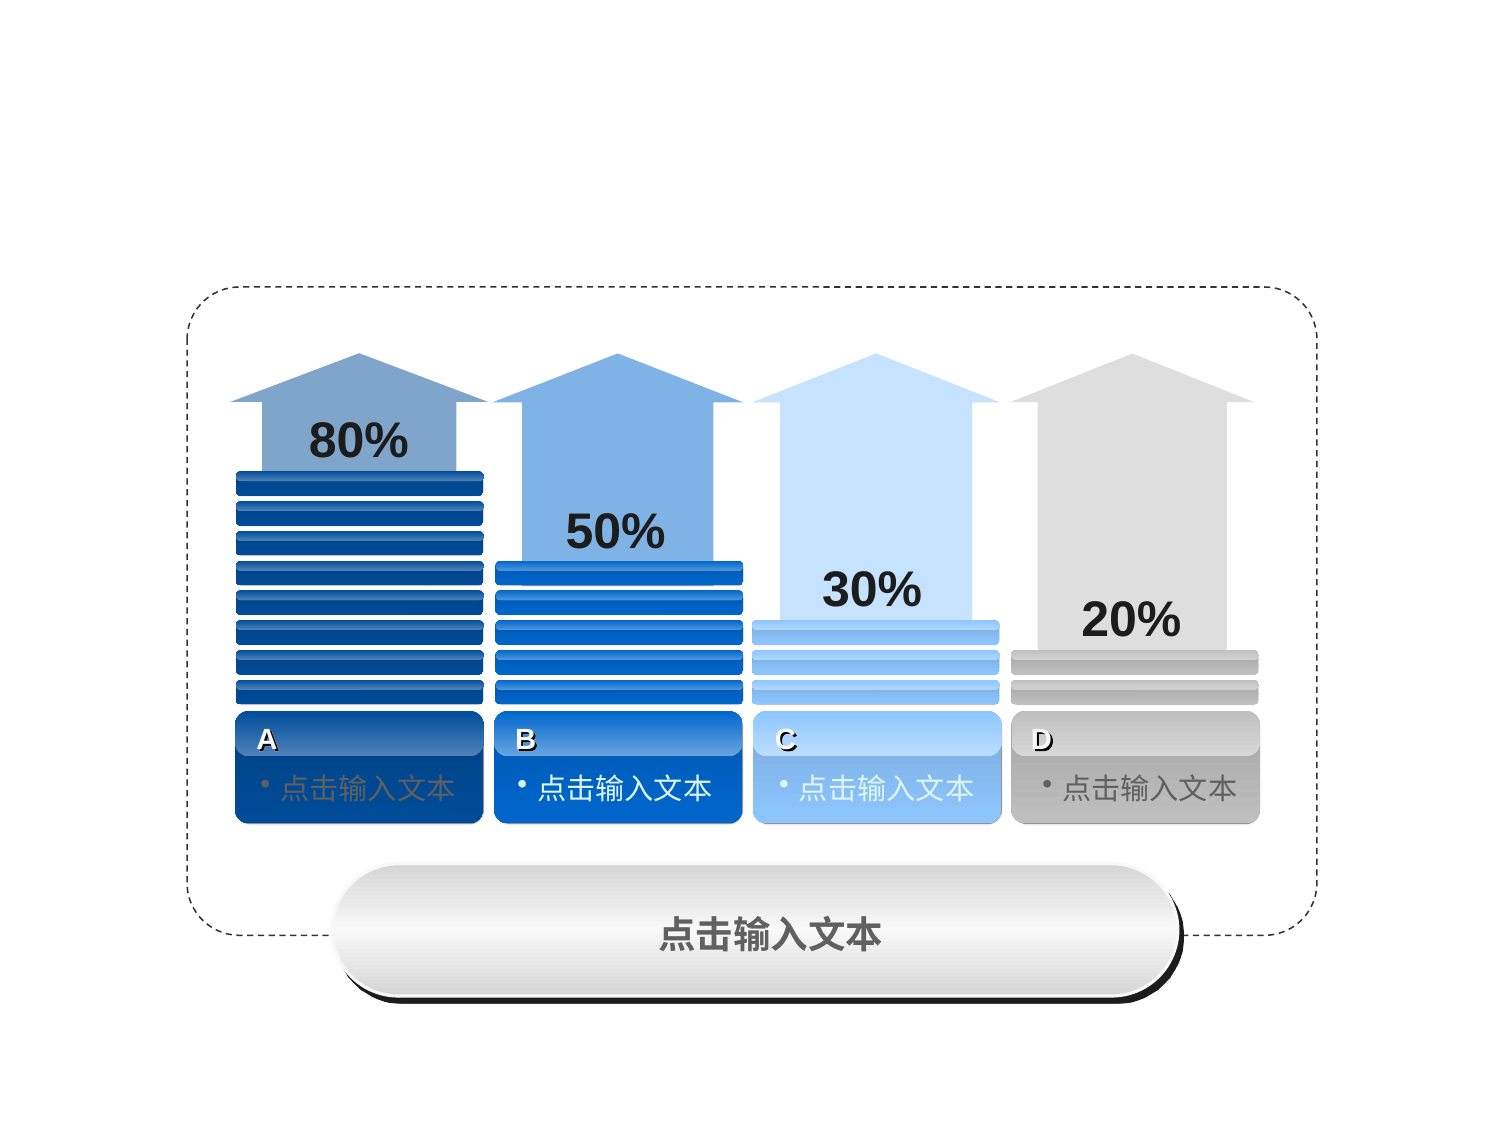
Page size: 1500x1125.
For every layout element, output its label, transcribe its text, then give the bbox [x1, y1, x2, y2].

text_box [751, 353, 1002, 824]
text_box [229, 353, 489, 824]
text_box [491, 353, 744, 824]
text_box [187, 286, 1317, 936]
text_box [1009, 353, 1261, 824]
text_box [332, 863, 1178, 997]
text_box 点击输入文本 [371, 904, 1170, 964]
